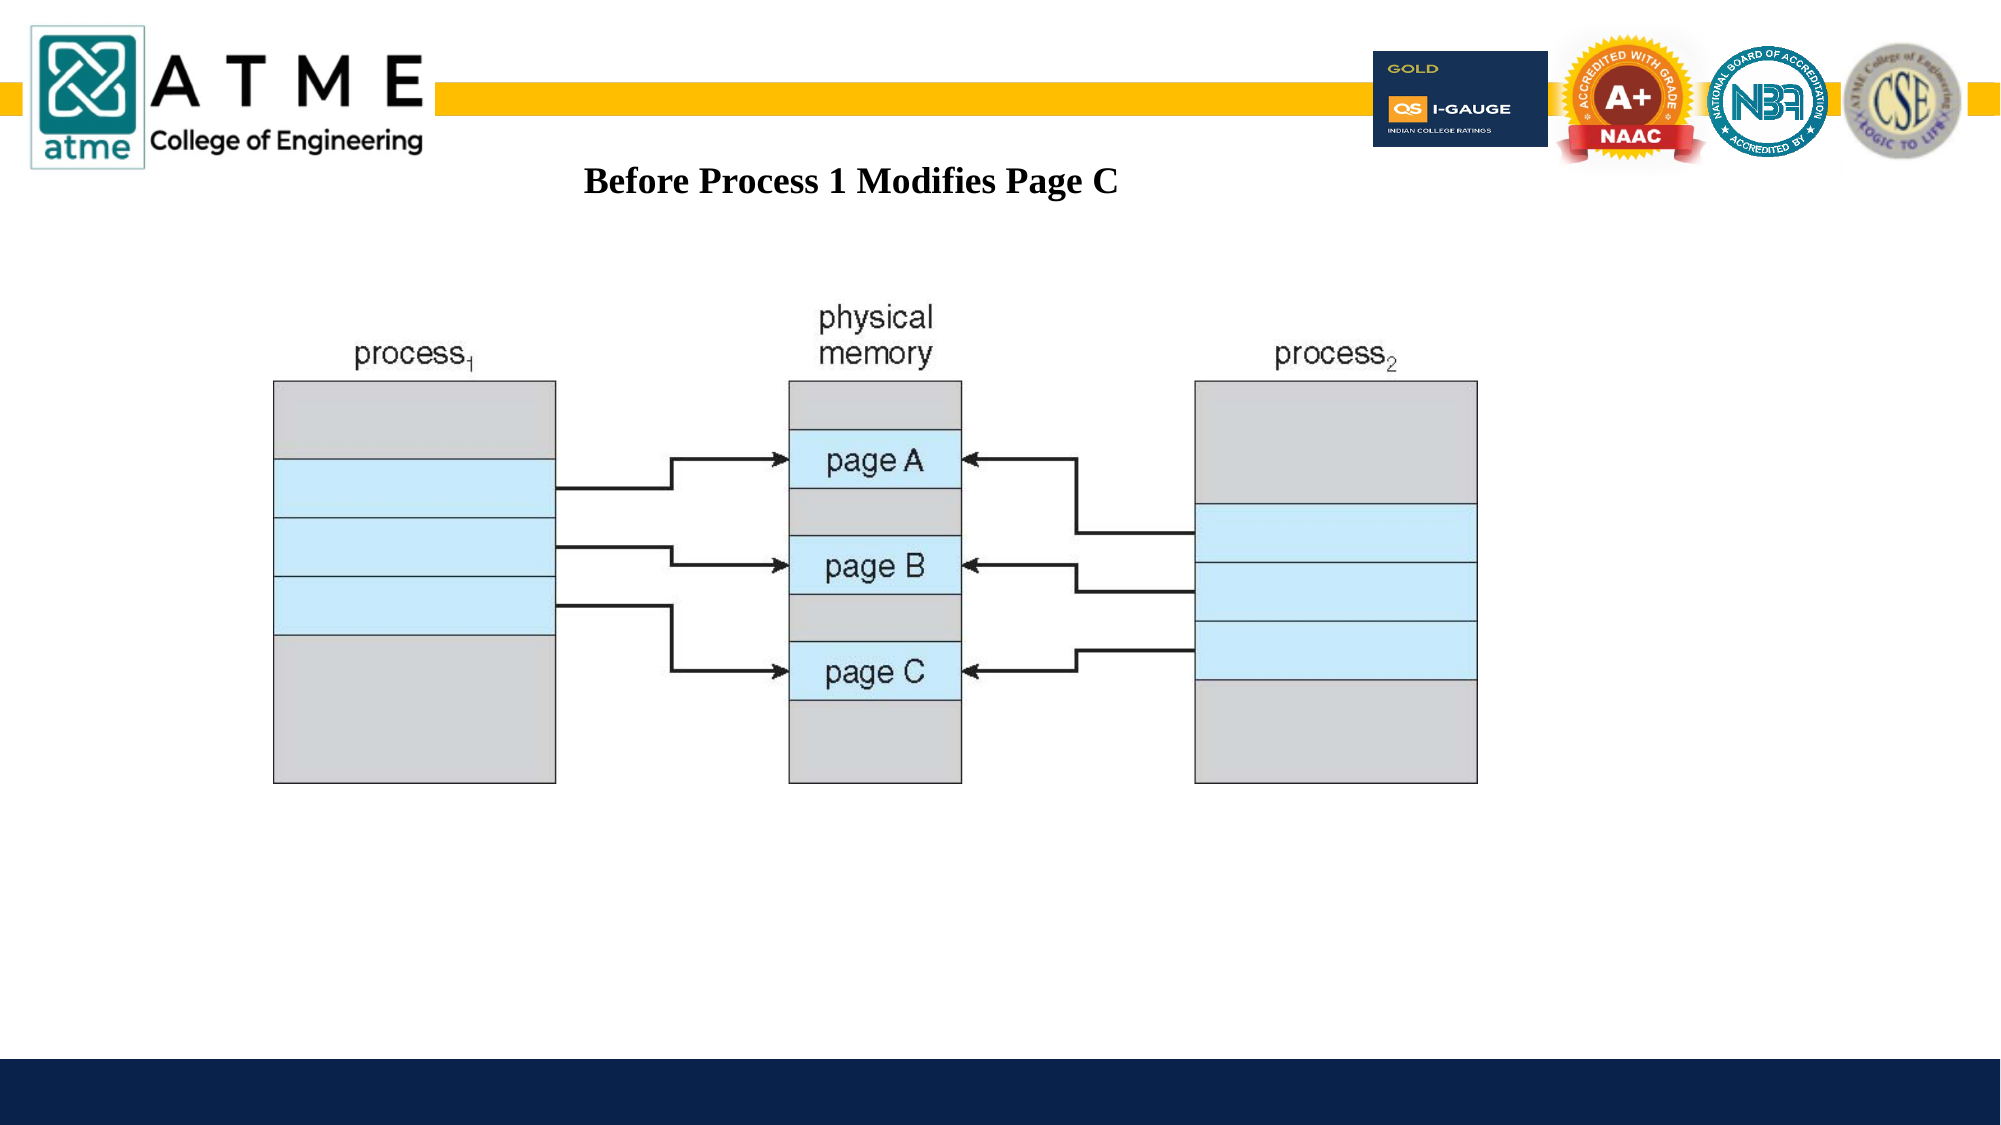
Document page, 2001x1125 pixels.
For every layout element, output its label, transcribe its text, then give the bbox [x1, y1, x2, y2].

picture [1840, 26, 1968, 176]
picture [22, 15, 435, 178]
picture [1373, 20, 1828, 148]
picture [0, 1059, 2001, 1125]
picture [273, 299, 1478, 785]
title Before Process 1 Modifies Page C [568, 148, 1848, 243]
